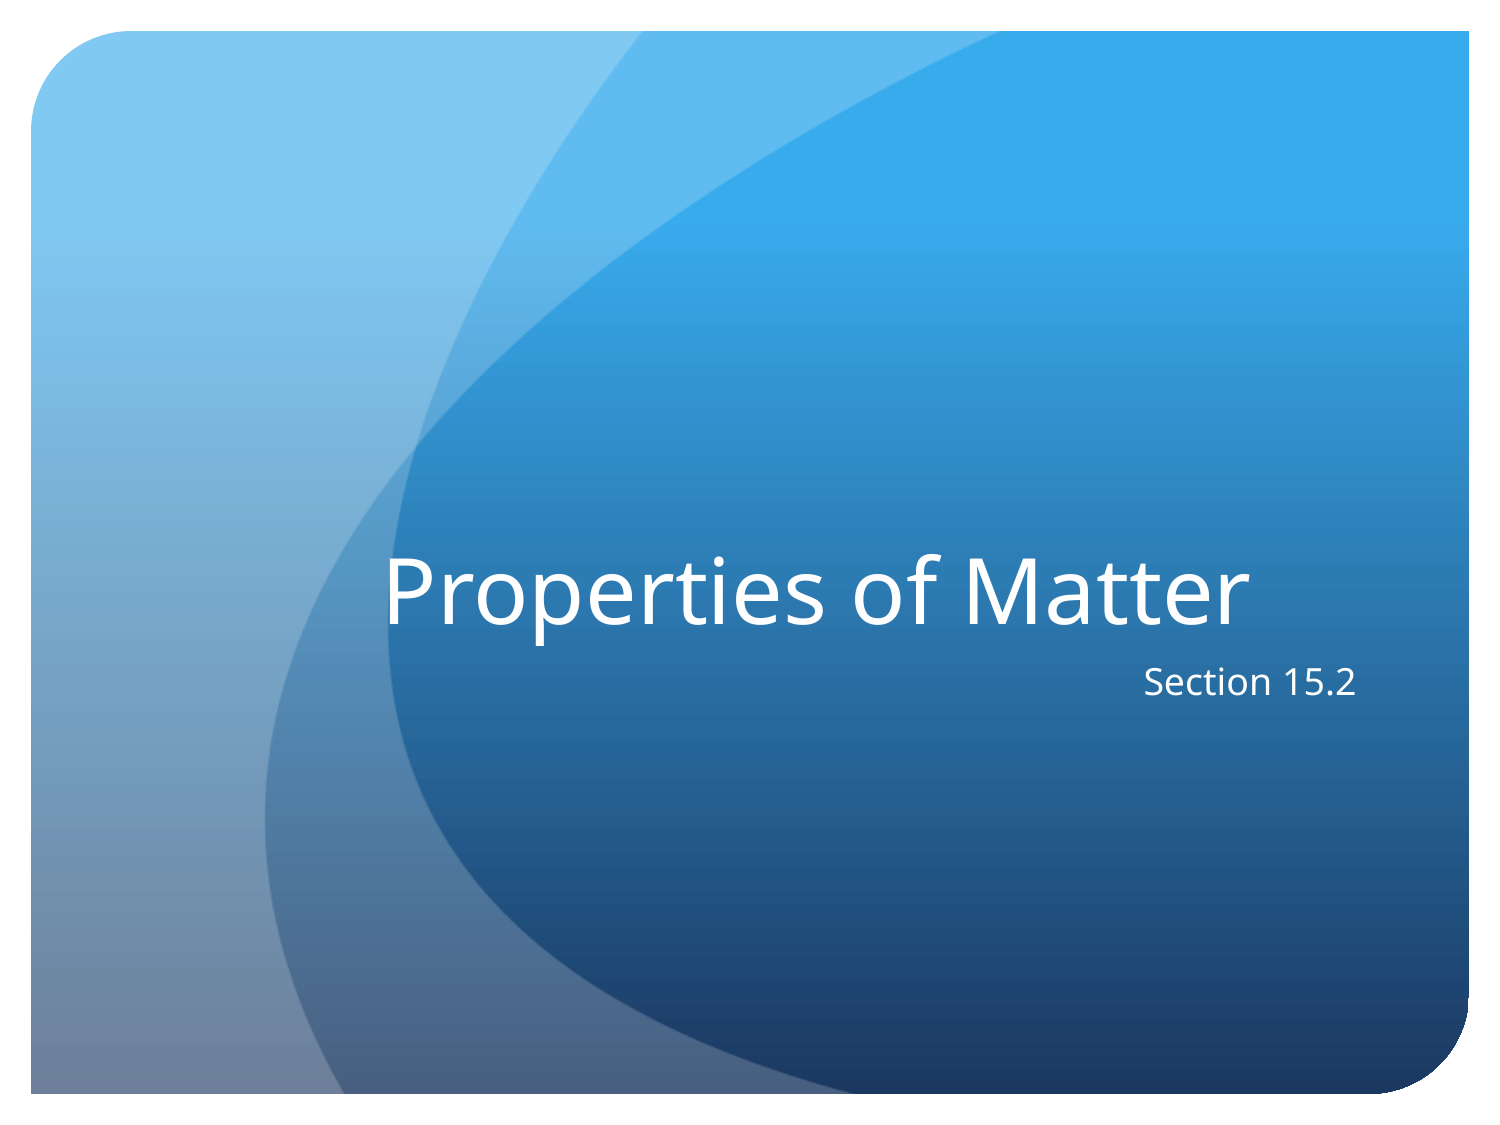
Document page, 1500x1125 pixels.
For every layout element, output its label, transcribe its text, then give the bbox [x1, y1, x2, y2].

picture [25, 30, 1474, 1095]
title Properties of Matter [262, 408, 1372, 650]
subtitle Section 15.2 [262, 650, 1372, 939]
